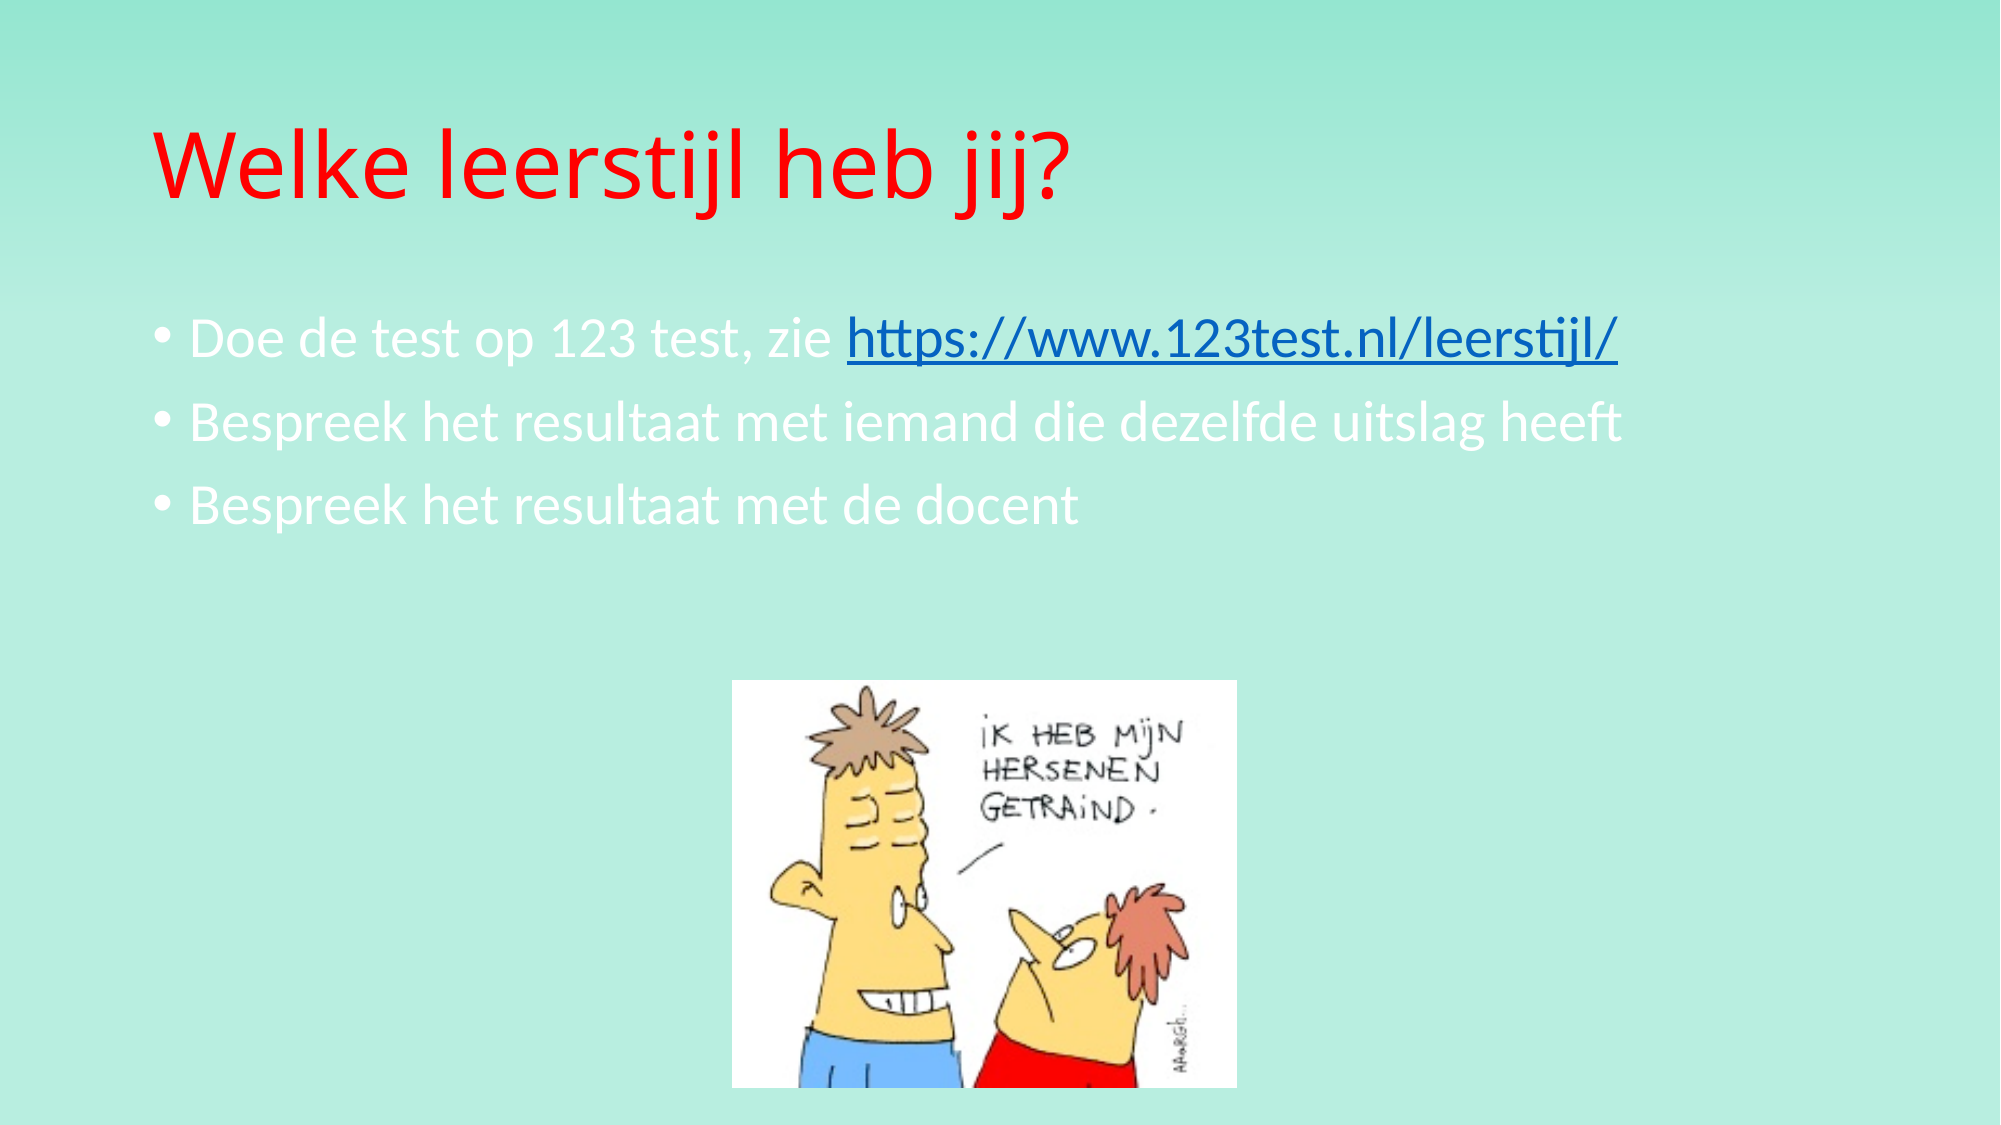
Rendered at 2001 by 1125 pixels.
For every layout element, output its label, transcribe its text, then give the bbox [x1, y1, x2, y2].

title Welke leerstijl heb jij? [137, 59, 1863, 278]
list Doe de test op 123 test, zie https://www.123test.nl/leerstijl/ Bespreek het resultaat met iemand die dezelfde uitslag heeft Bespreek het resultaat met de docent [137, 299, 1863, 1014]
picture [732, 680, 1237, 1088]
